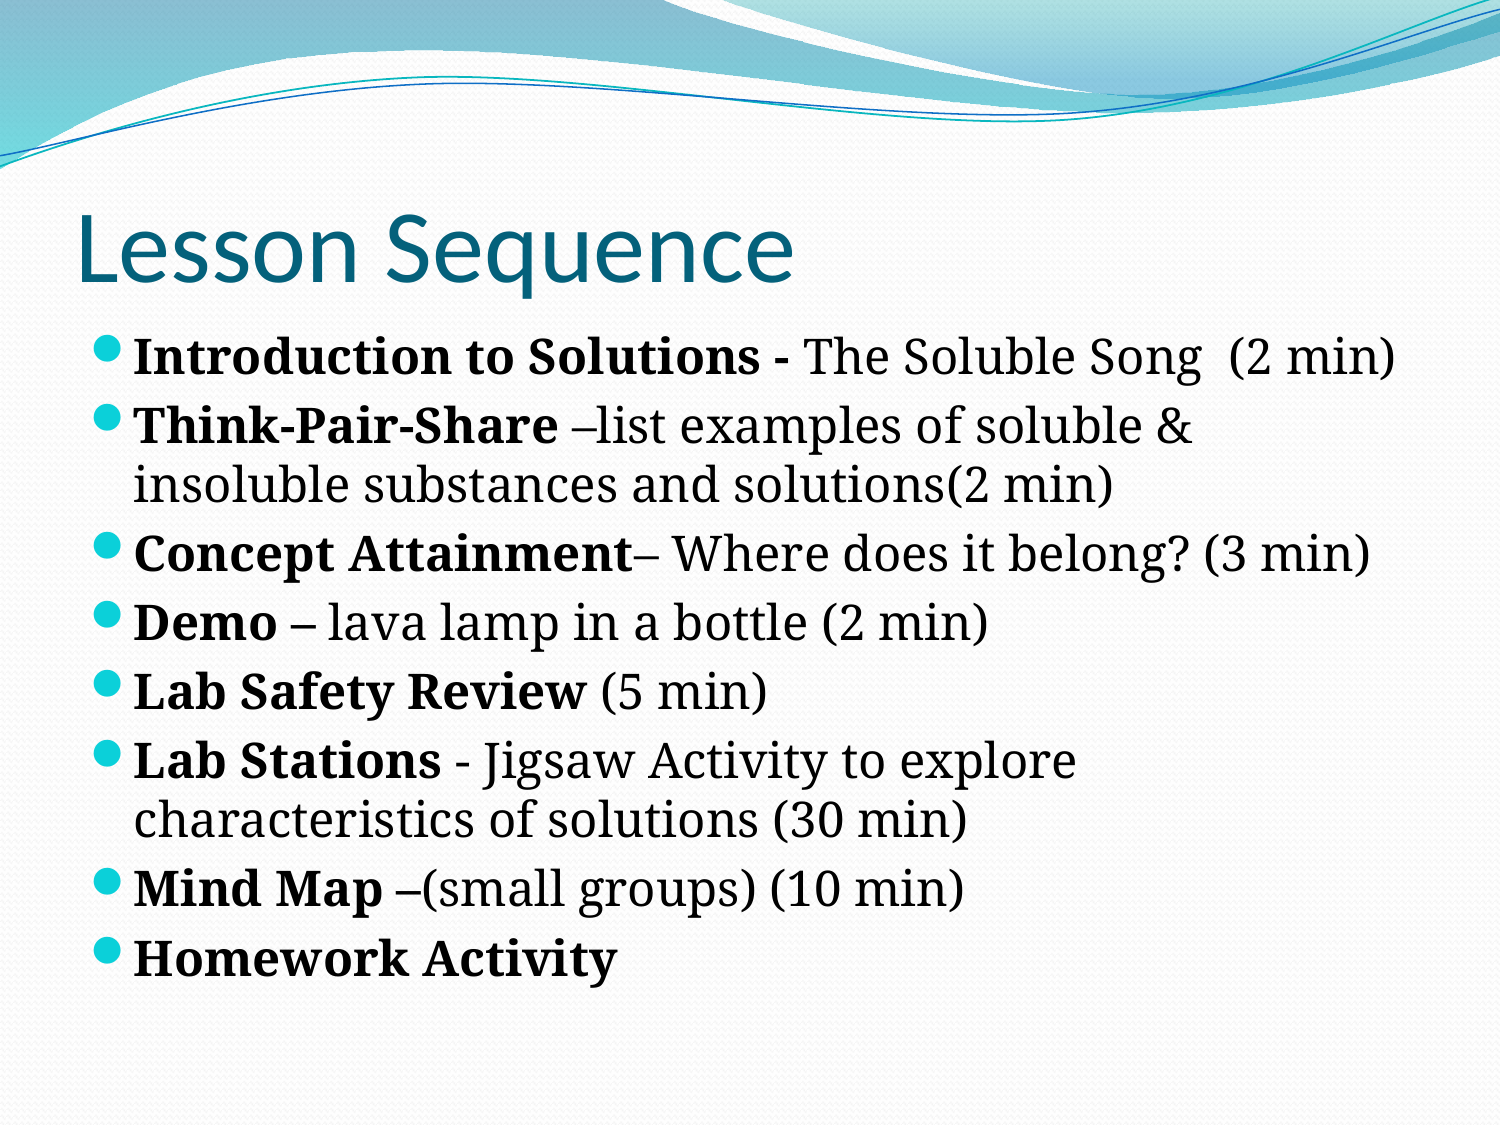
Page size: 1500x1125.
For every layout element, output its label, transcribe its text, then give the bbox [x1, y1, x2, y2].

list Introduction to Solutions - The Soluble Song (2 min) Think-Pair-Share –list examples of soluble & insoluble substances and solutions(2 min) Concept Attainment– Where does it belong? (3 min) Demo – lava lamp in a bottle (2 min) Lab Safety Review (5 min) Lab Stations - Jigsaw Activity to explore characteristics of solutions (30 min) Mind Map –(small groups) (10 min) Homework Activity [75, 317, 1425, 1038]
title Lesson Sequence [75, 115, 1425, 303]
